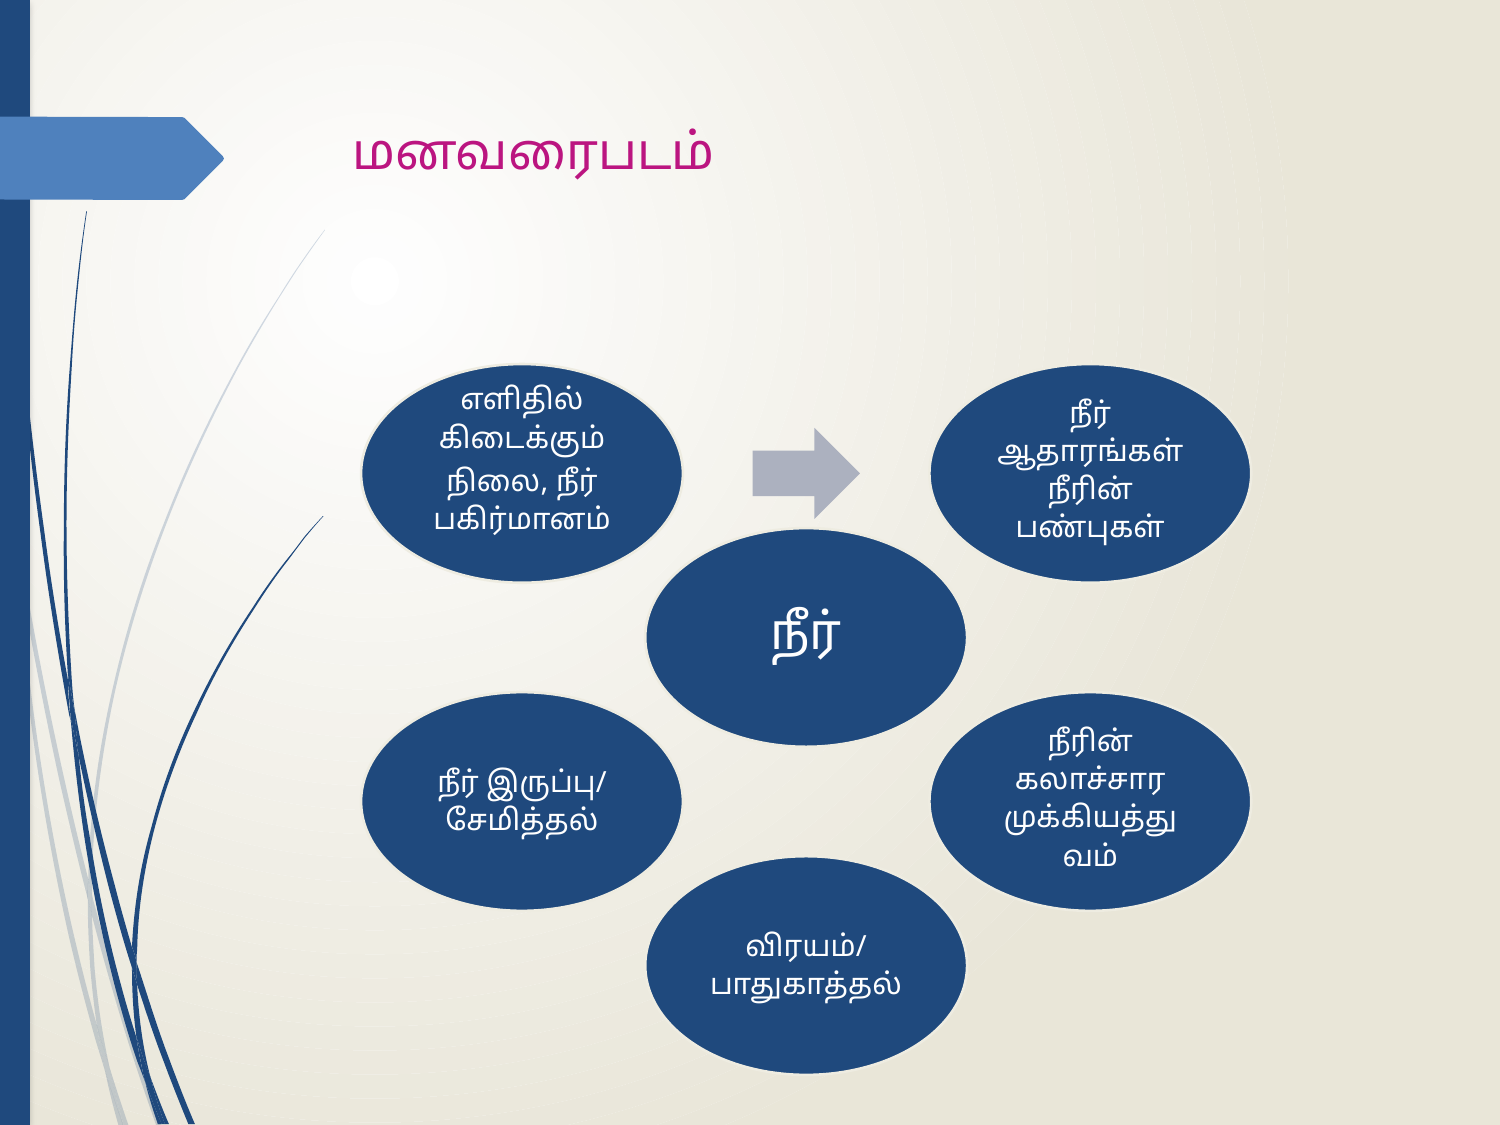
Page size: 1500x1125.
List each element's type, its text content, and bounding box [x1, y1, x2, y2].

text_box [162, 199, 1451, 1076]
text_box மனவரைபடம் [324, 112, 1363, 188]
